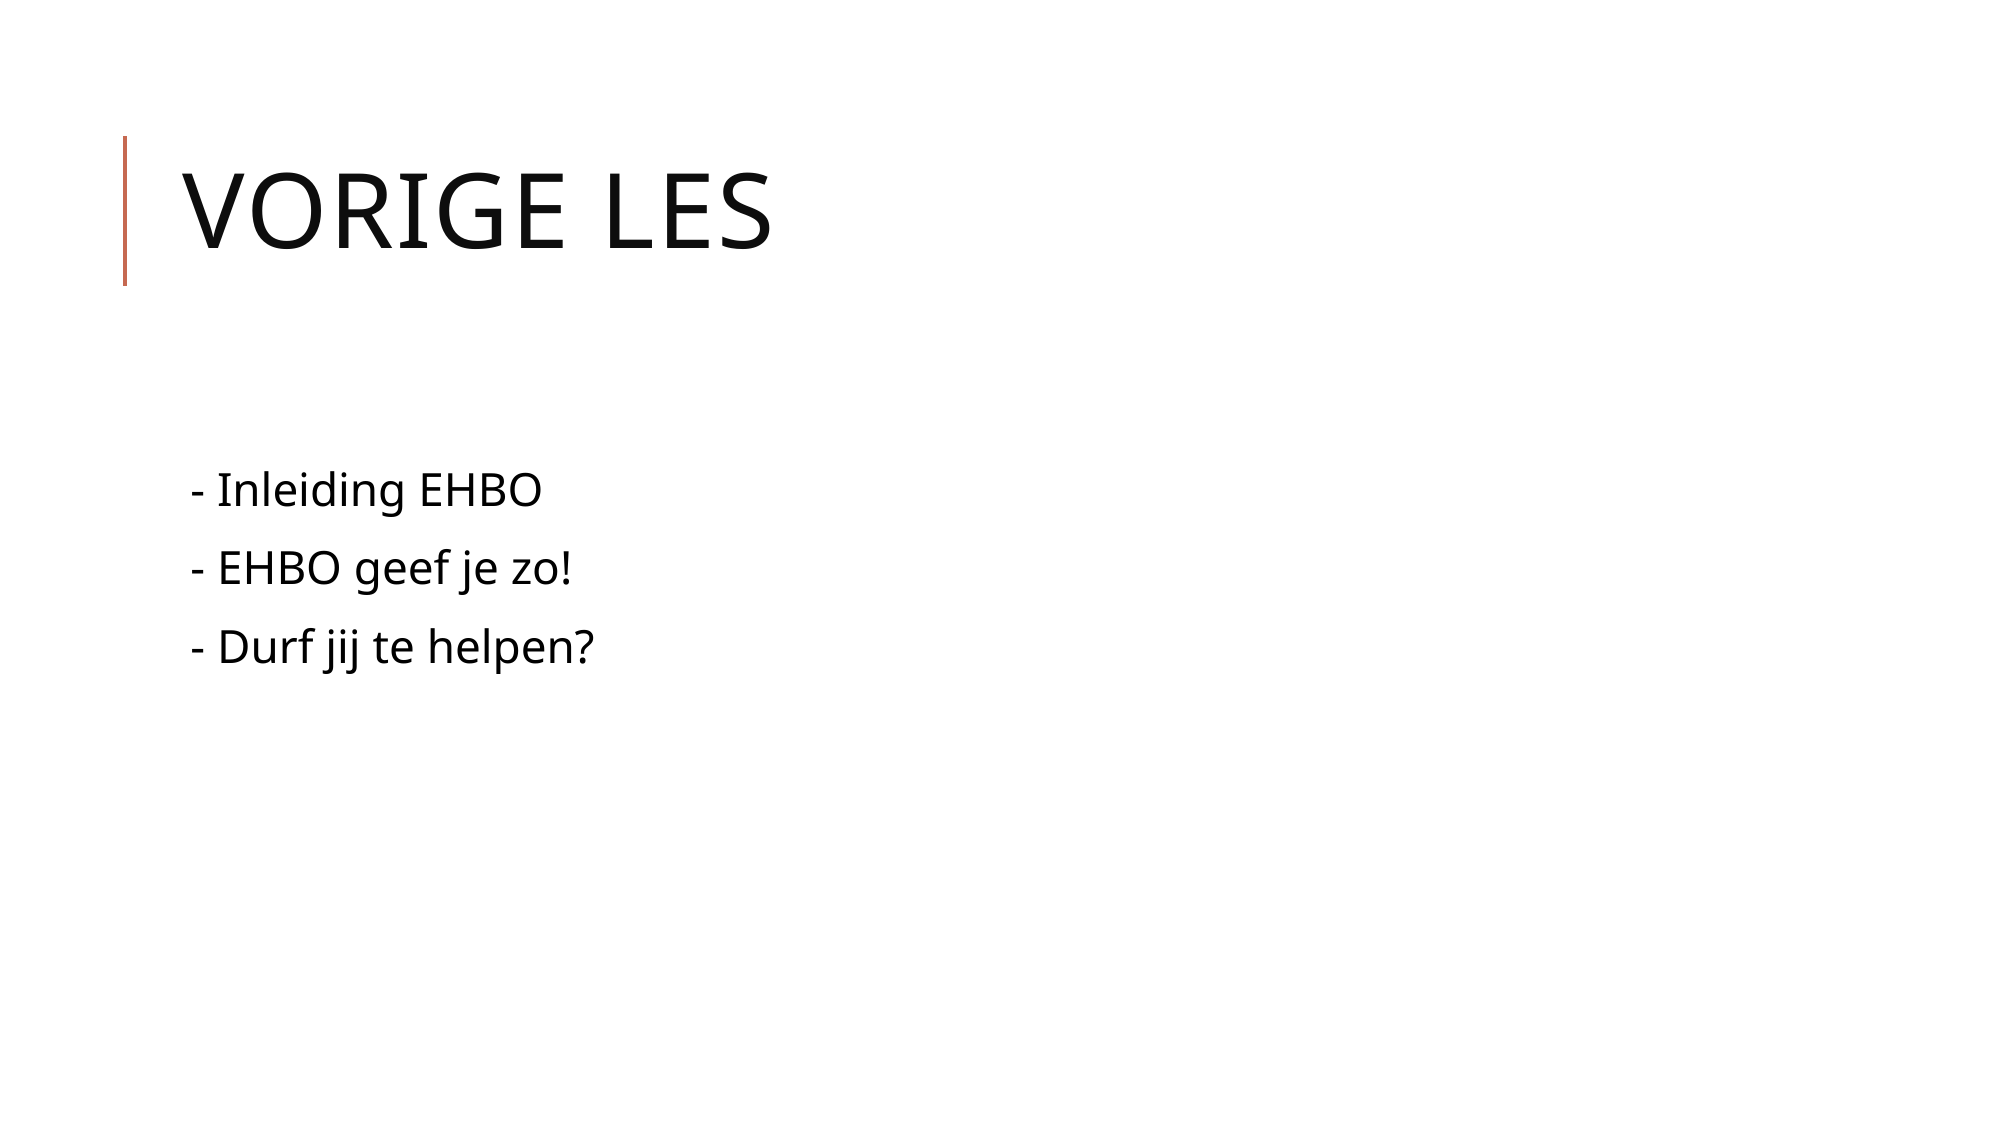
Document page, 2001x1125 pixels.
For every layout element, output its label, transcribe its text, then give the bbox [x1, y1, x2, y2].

title Vorige les [168, 96, 1763, 342]
list - Inleiding EHBO - EHBO geef je zo! - Durf jij te helpen? [168, 375, 1763, 1035]
